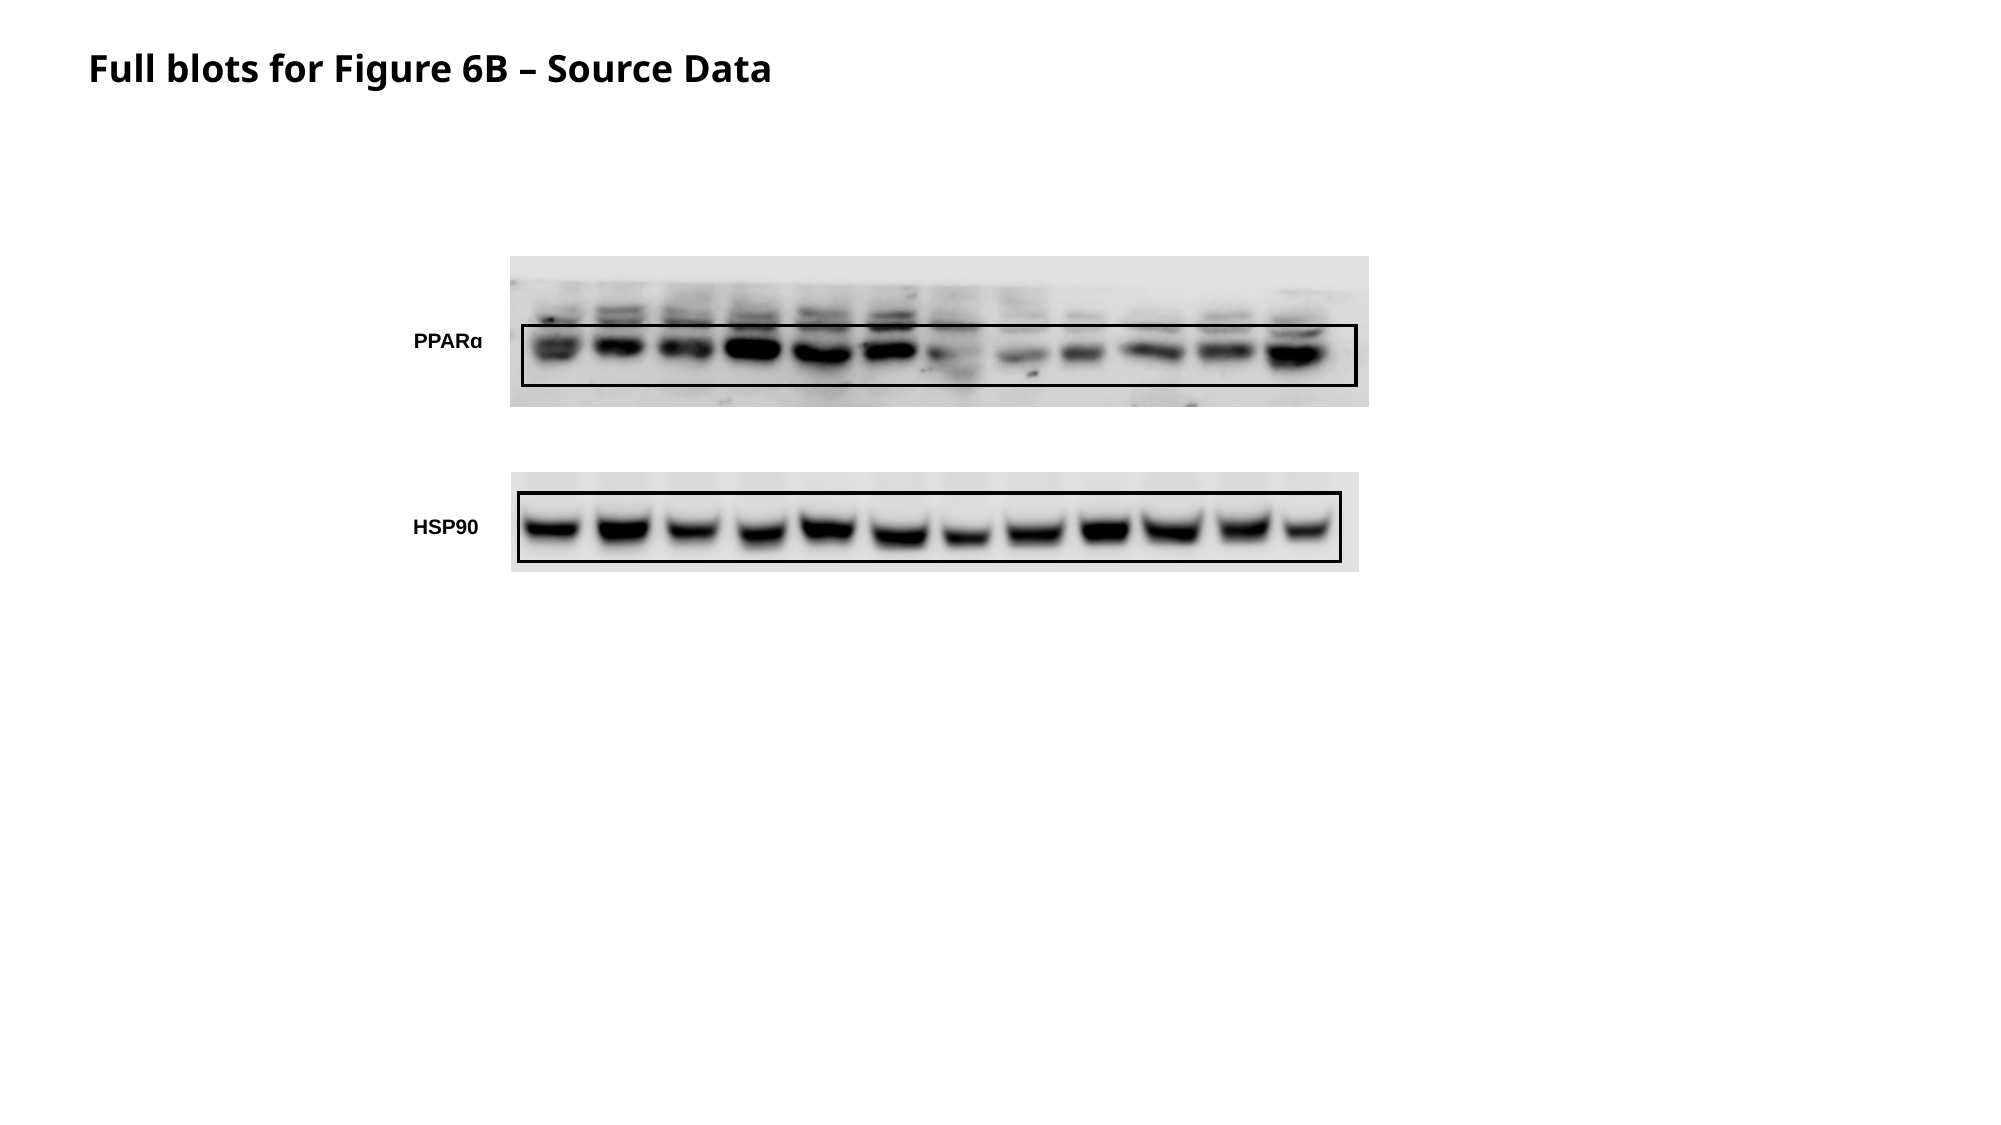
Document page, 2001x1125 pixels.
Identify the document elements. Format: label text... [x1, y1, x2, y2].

text_box Full blots for Figure 6B – Source Data [73, 38, 789, 98]
picture [511, 472, 1359, 572]
text_box PPARɑ [399, 320, 498, 360]
text_box HSP90 [398, 506, 494, 546]
picture [510, 256, 1369, 407]
